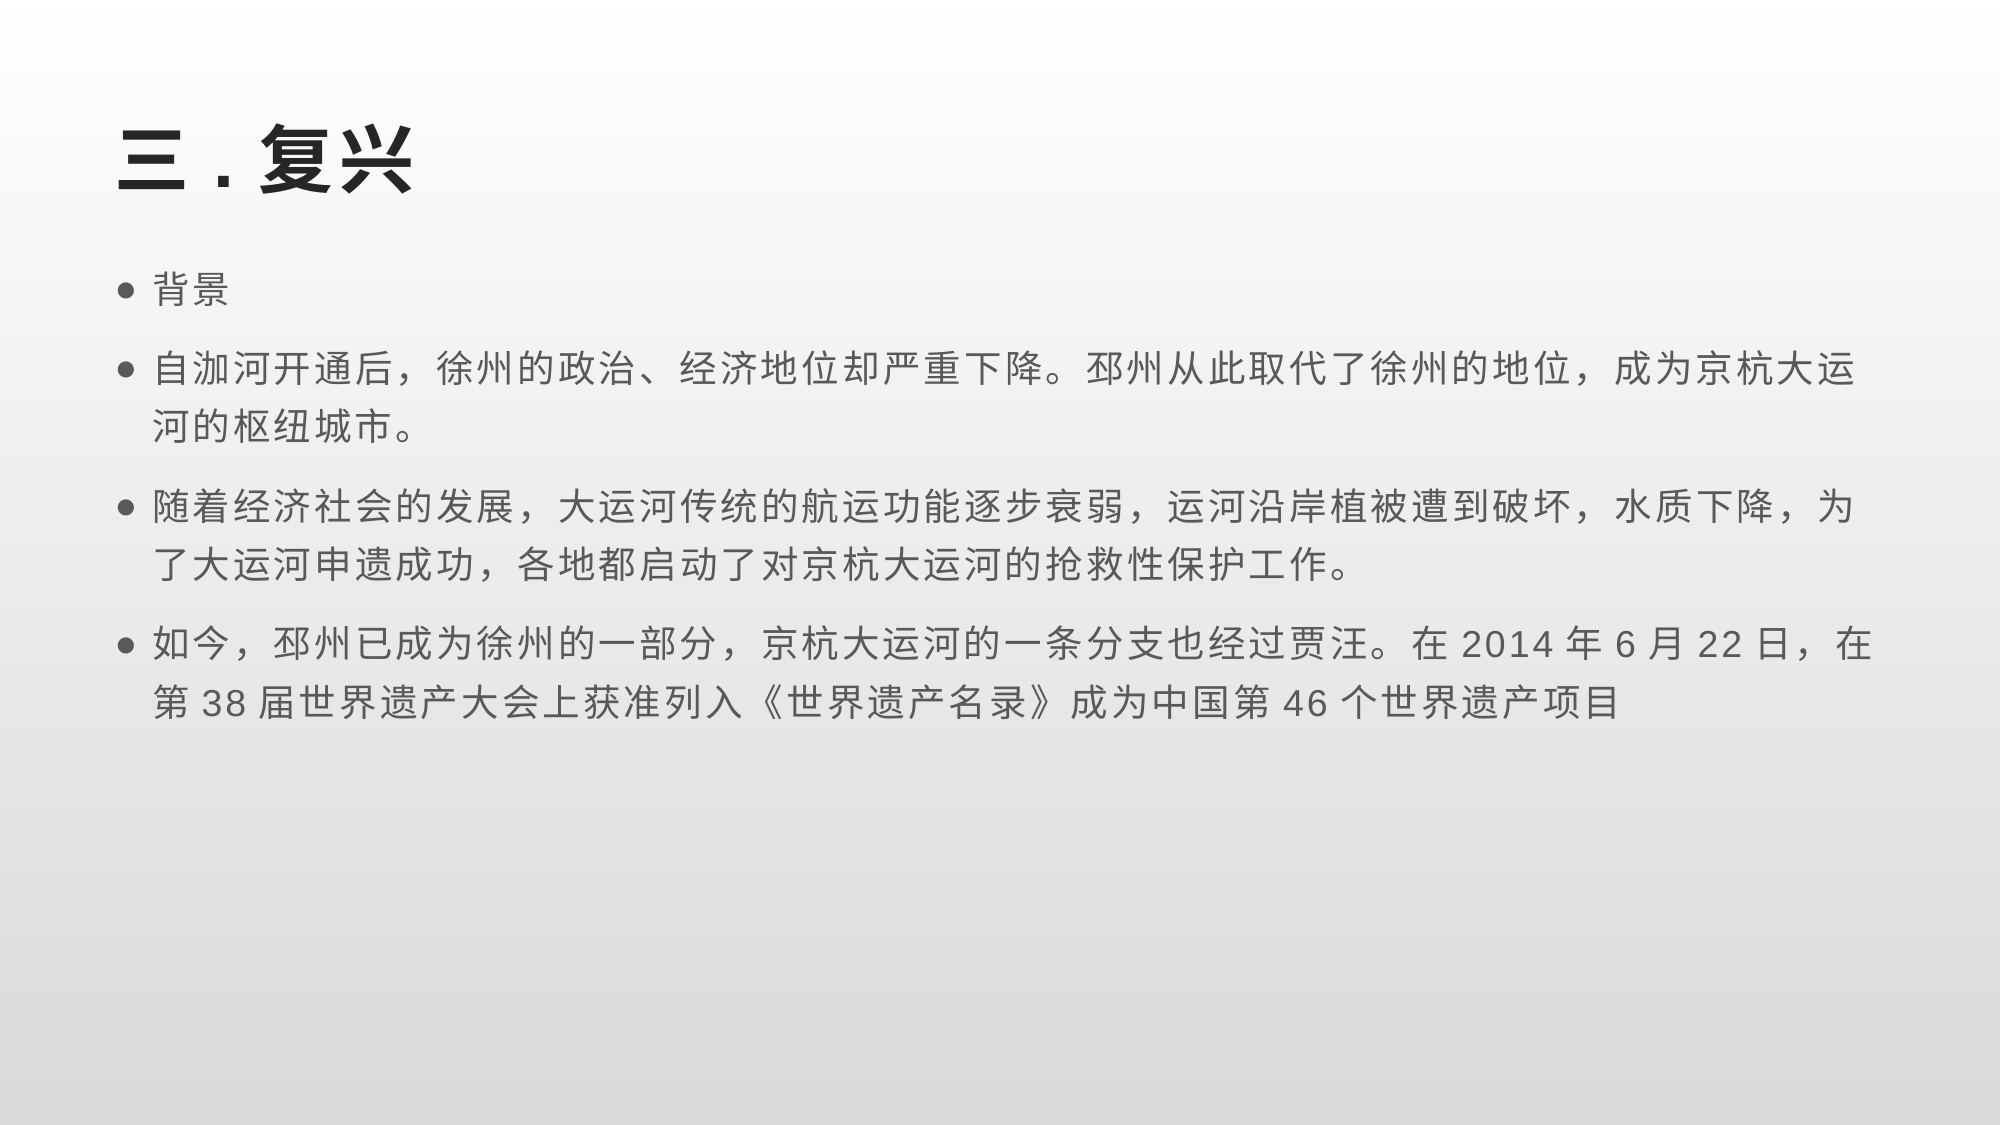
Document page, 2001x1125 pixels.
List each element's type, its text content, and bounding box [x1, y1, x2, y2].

list 背景 自泇河开通后，徐州的政治、经济地位却严重下降。邳州从此取代了徐州的地位，成为京杭大运河的枢纽城市。 随着经济社会的发展，大运河传统的航运功能逐步衰弱，运河沿岸植被遭到破坏，水质下降，为了大运河申遗成功，各地都启动了对京杭大运河的抢救性保护工作。 如今，邳州已成为徐州的一部分，京杭大运河的一条分支也经过贾汪。在2014年6月22日，在第38届世界遗产大会上获准列入《世界遗产名录》成为中国第46个世界遗产项目 [99, 244, 1900, 1026]
title 三.复兴 [99, 99, 1900, 216]
